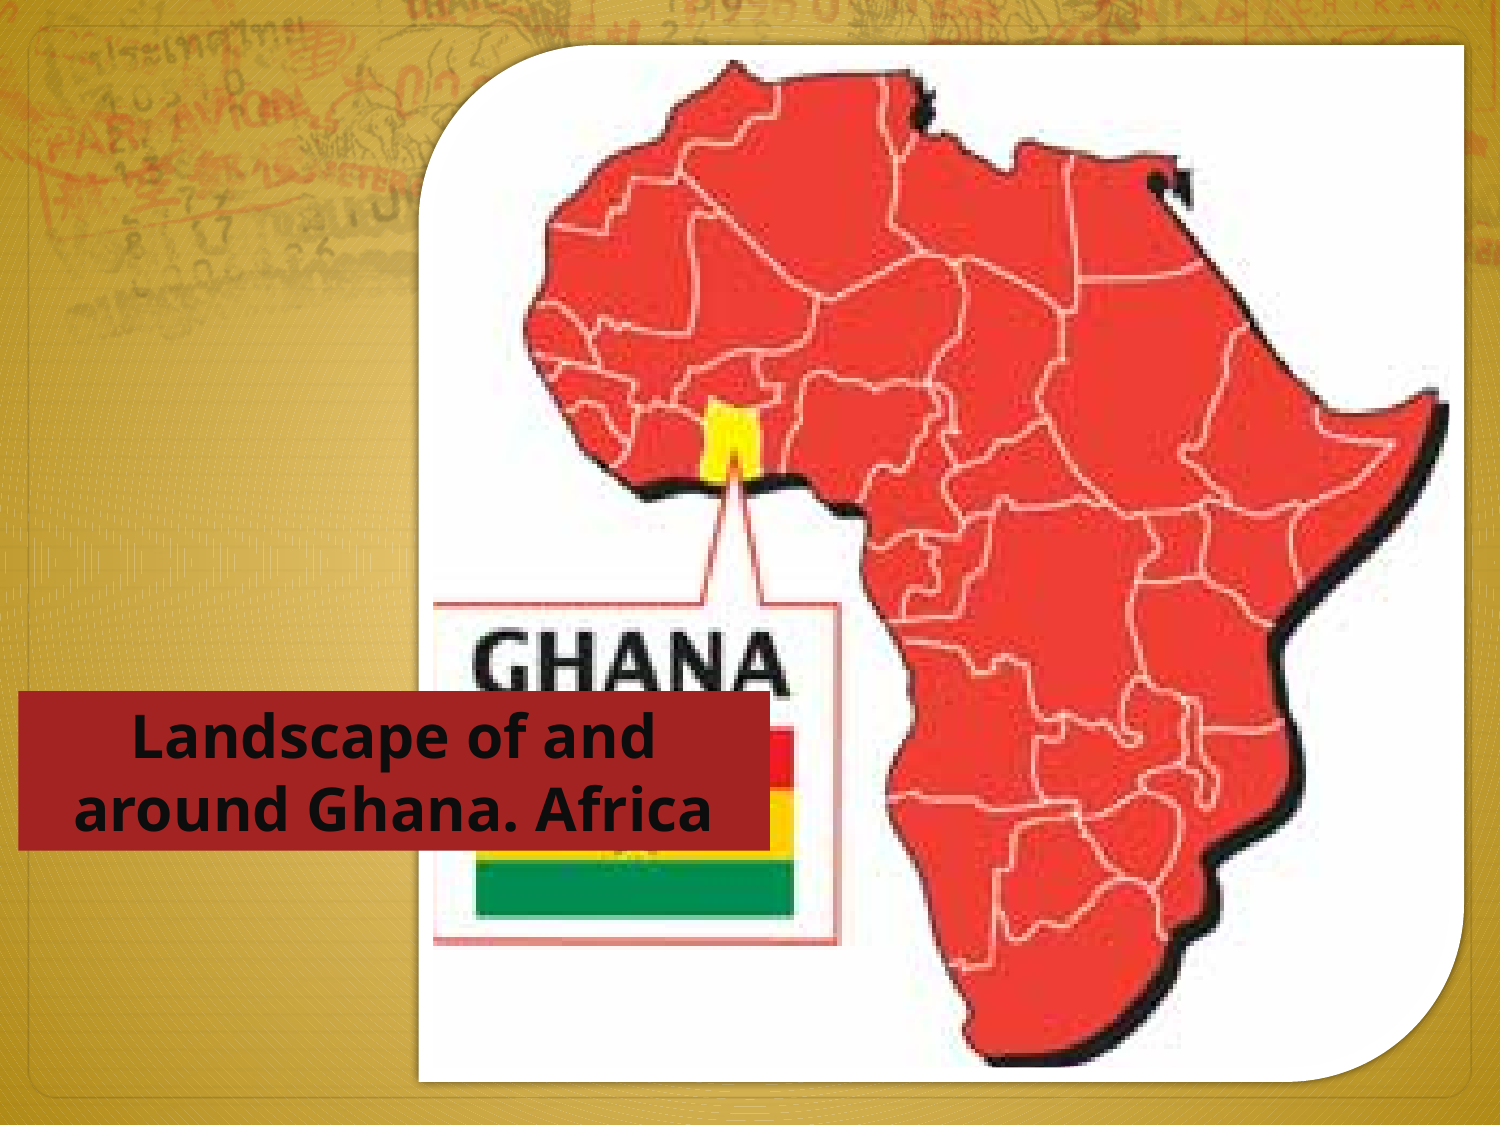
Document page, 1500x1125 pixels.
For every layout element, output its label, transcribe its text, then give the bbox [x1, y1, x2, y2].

picture [0, 0, 1500, 1125]
text_box Landscape of and around Ghana. Africa [18, 691, 397, 851]
